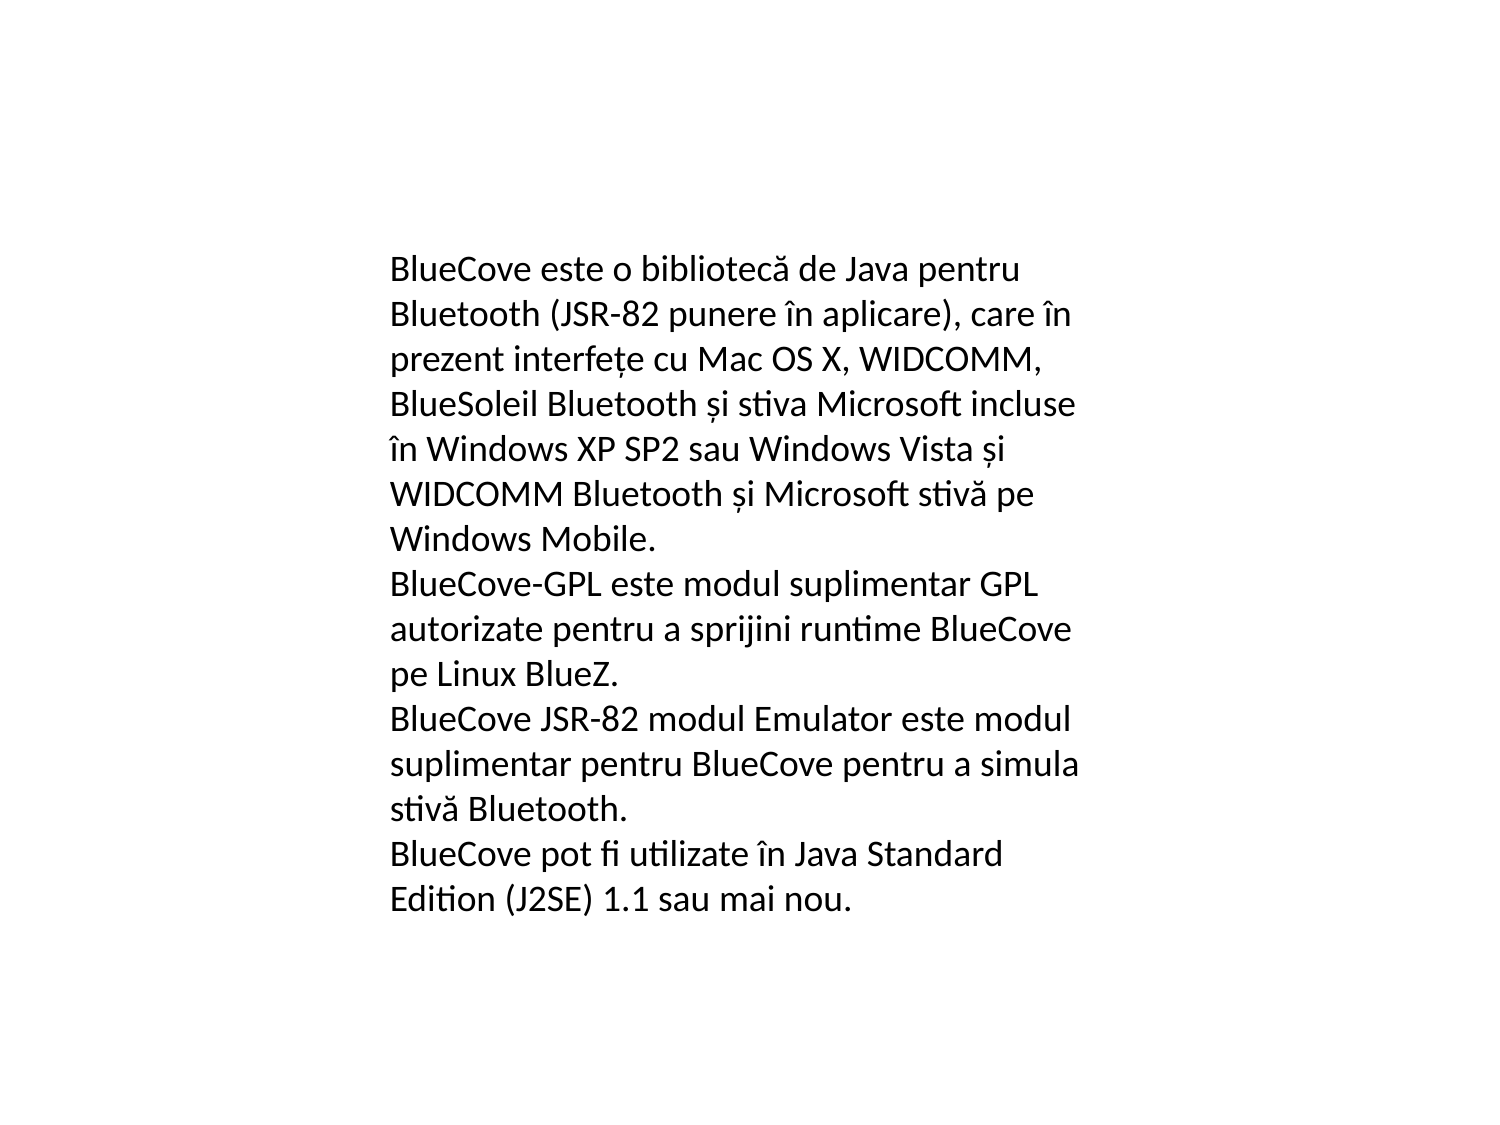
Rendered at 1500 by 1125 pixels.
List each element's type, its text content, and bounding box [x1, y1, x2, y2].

text_box BlueCove este o bibliotecă de Java pentru Bluetooth (JSR-82 punere în aplicare), care în prezent interfeţe cu Mac OS X, WIDCOMM, BlueSoleil Bluetooth şi stiva Microsoft incluse în Windows XP SP2 sau Windows Vista şi WIDCOMM Bluetooth şi Microsoft stivă pe Windows Mobile. BlueCove-GPL este modul suplimentar GPL autorizate pentru a sprijini runtime BlueCove pe Linux BlueZ. BlueCove JSR-82 modul Emulator este modul suplimentar pentru BlueCove pentru a simula stivă Bluetooth. BlueCove pot fi utilizate în Java Standard Edition (J2SE) 1.1 sau mai nou. [374, 236, 1125, 927]
